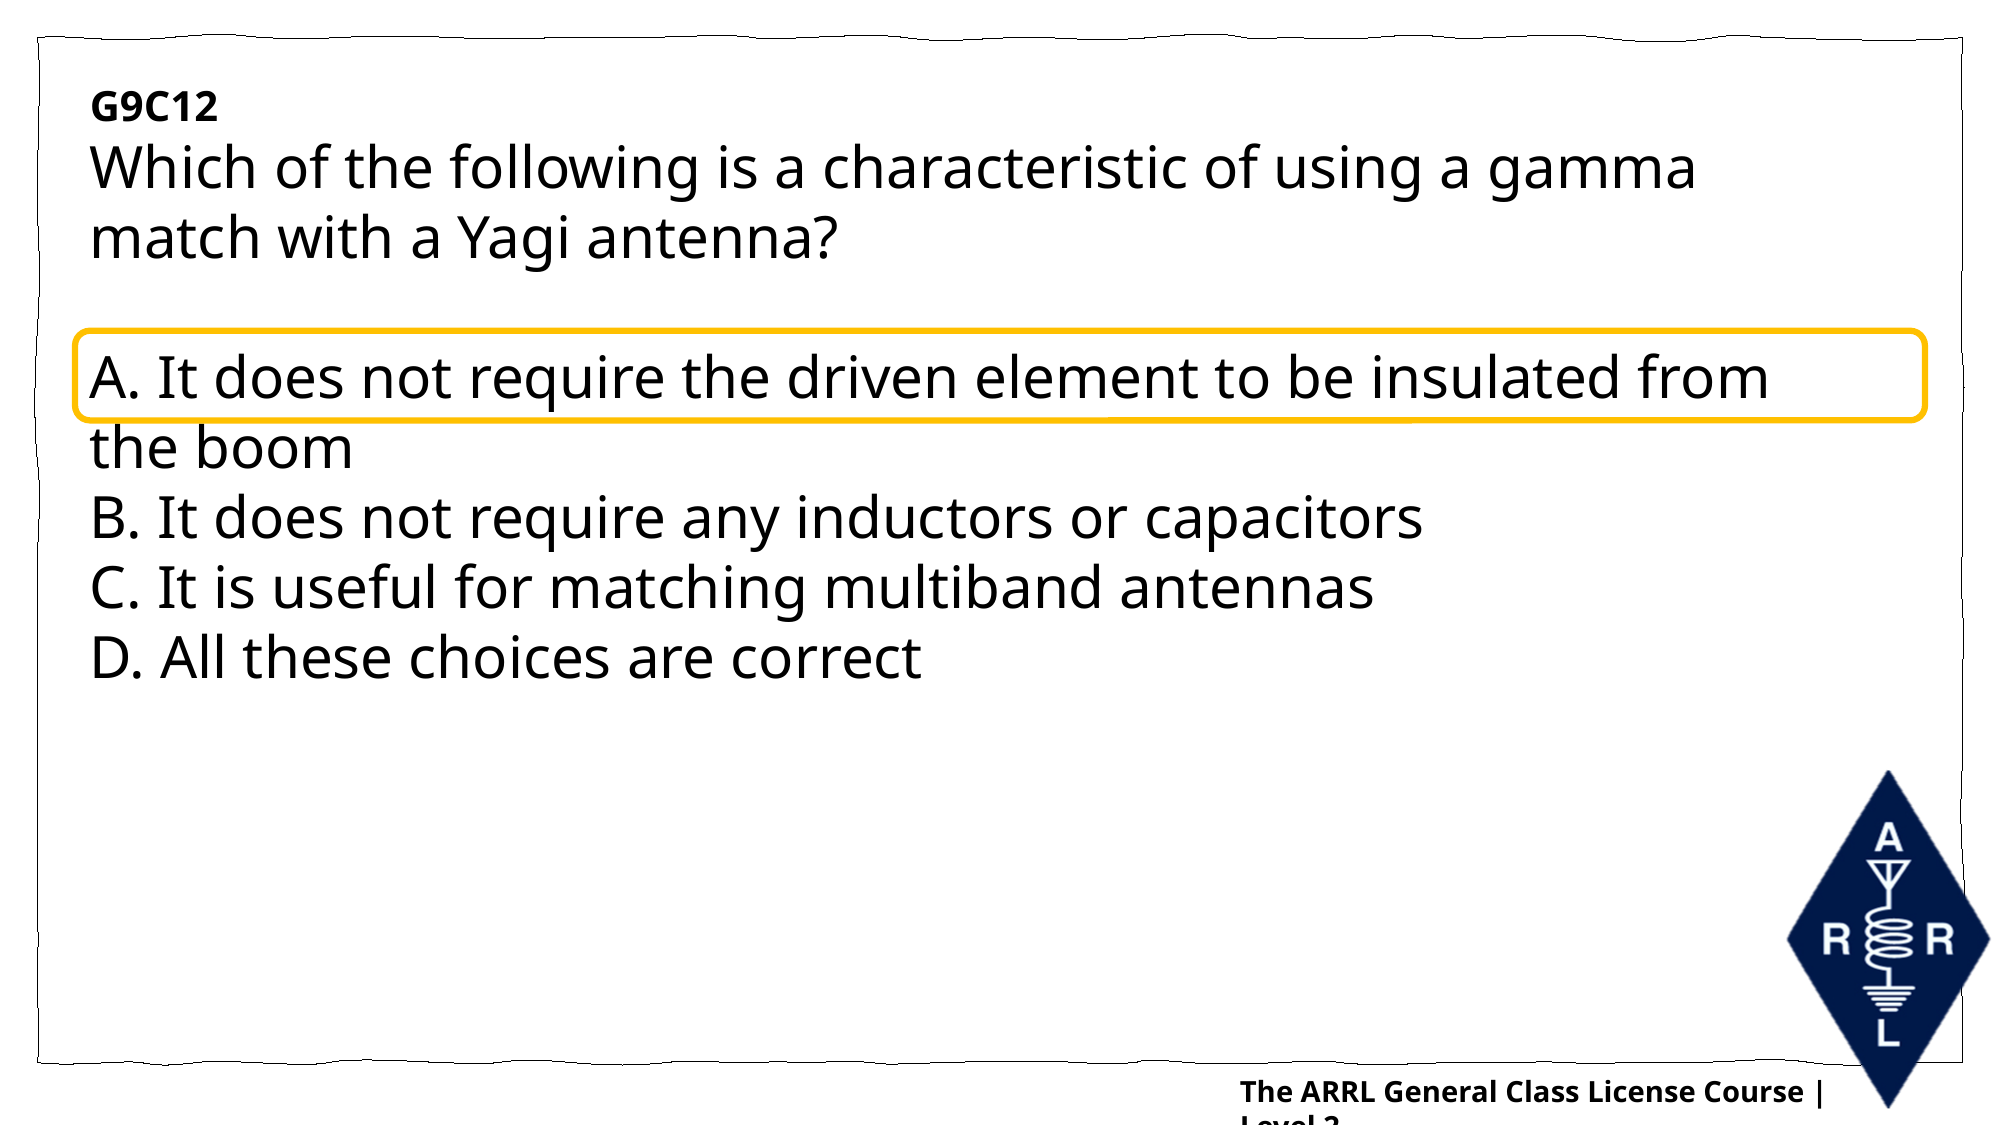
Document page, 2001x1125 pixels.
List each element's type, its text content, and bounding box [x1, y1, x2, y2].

picture [1773, 752, 1999, 1125]
text_box G9C12 Which of the following is a characteristic of using a gamma match with a Yagi antenna? A. It does not require the driven element to be insulated from the boom B. It does not require any inductors or capacitors C. It is useful for matching multiband antennas D. All these choices are correct [75, 72, 1850, 337]
text_box [73, 329, 1927, 422]
text_box G9C12 Which of the following is a characteristic of using a gamma match with a Yagi antenna? A. It does not require the driven element to be insulated from the boom B. It does not require any inductors or capacitors C. It is useful for matching multiband antennas D. All these choices are correct [75, 414, 1850, 698]
